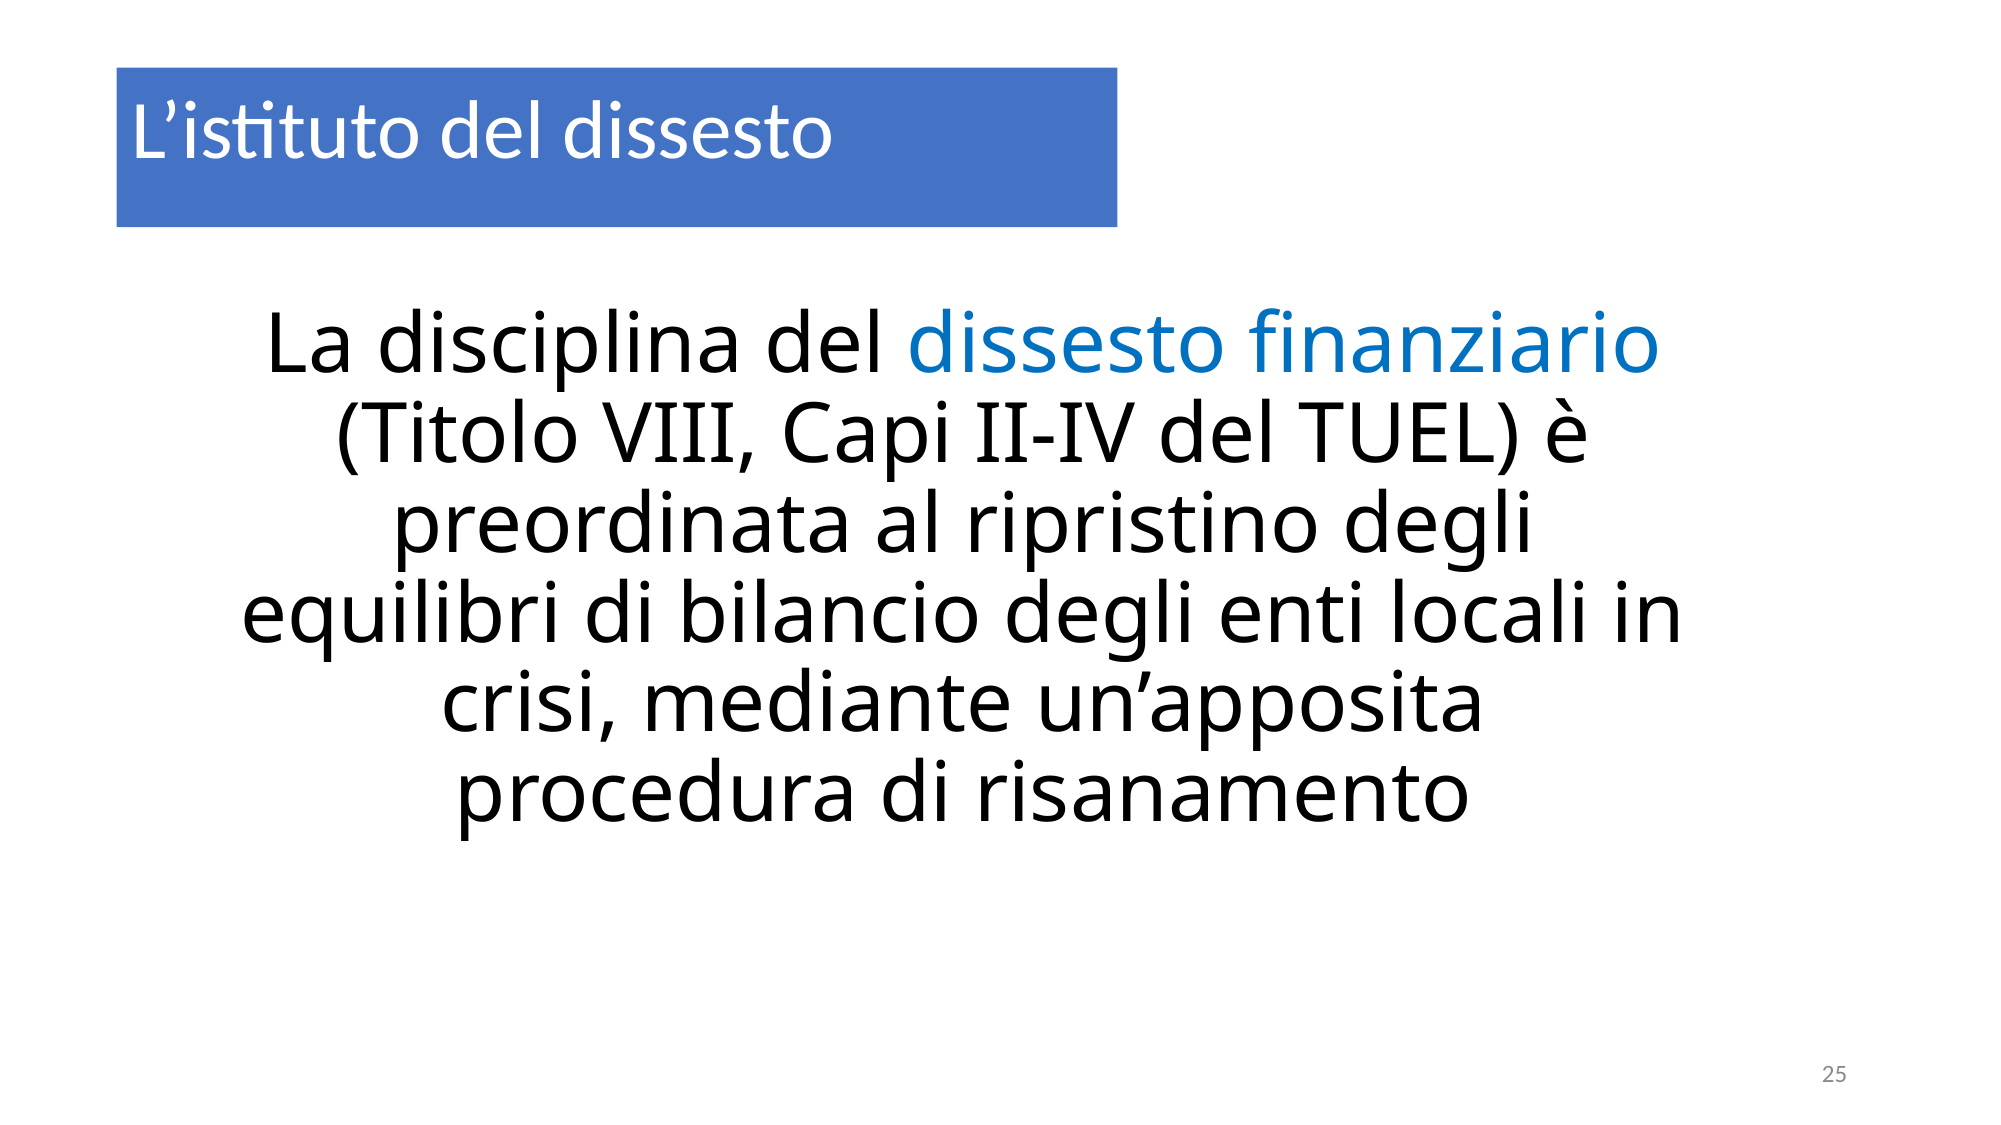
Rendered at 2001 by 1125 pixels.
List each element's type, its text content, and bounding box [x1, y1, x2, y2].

text_box L’istituto del dissesto [116, 67, 1118, 228]
title La disciplina del dissesto finanziario (Titolo VIII, Capi II-IV del TUEL) è preordinata al ripristino degli equilibri di bilancio degli enti locali in crisi, mediante un’apposita procedura di risanamento [213, 277, 1714, 848]
slide_number 26 [1412, 1042, 1863, 1103]
